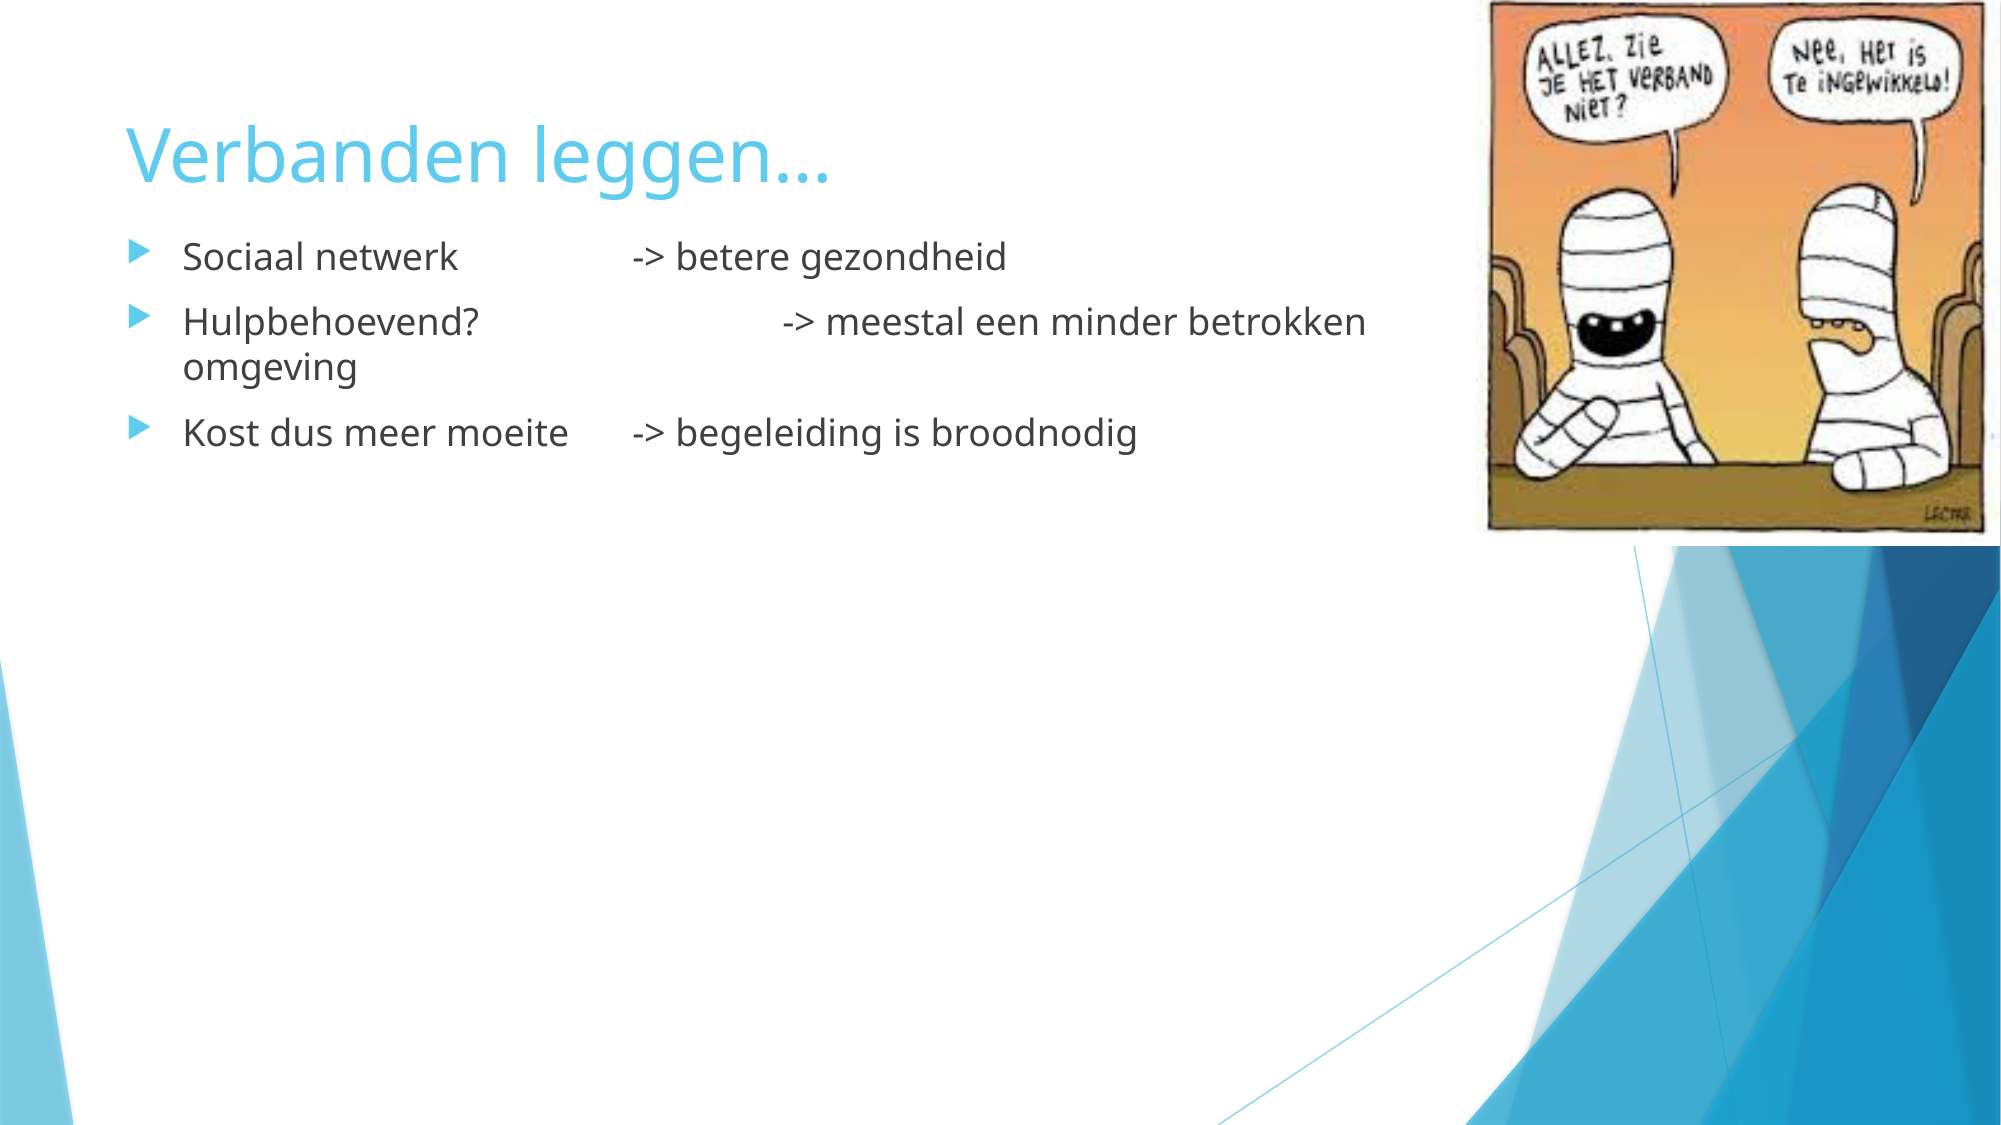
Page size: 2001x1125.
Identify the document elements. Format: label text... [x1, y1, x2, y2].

list Sociaal netwerk -> betere gezondheid Hulpbehoevend? -> meestal een minder betrokken omgeving Kost dus meer moeite -> begeleiding is broodnodig [111, 224, 1522, 862]
picture [1475, 0, 2000, 547]
title Verbanden leggen… [111, 99, 1470, 224]
